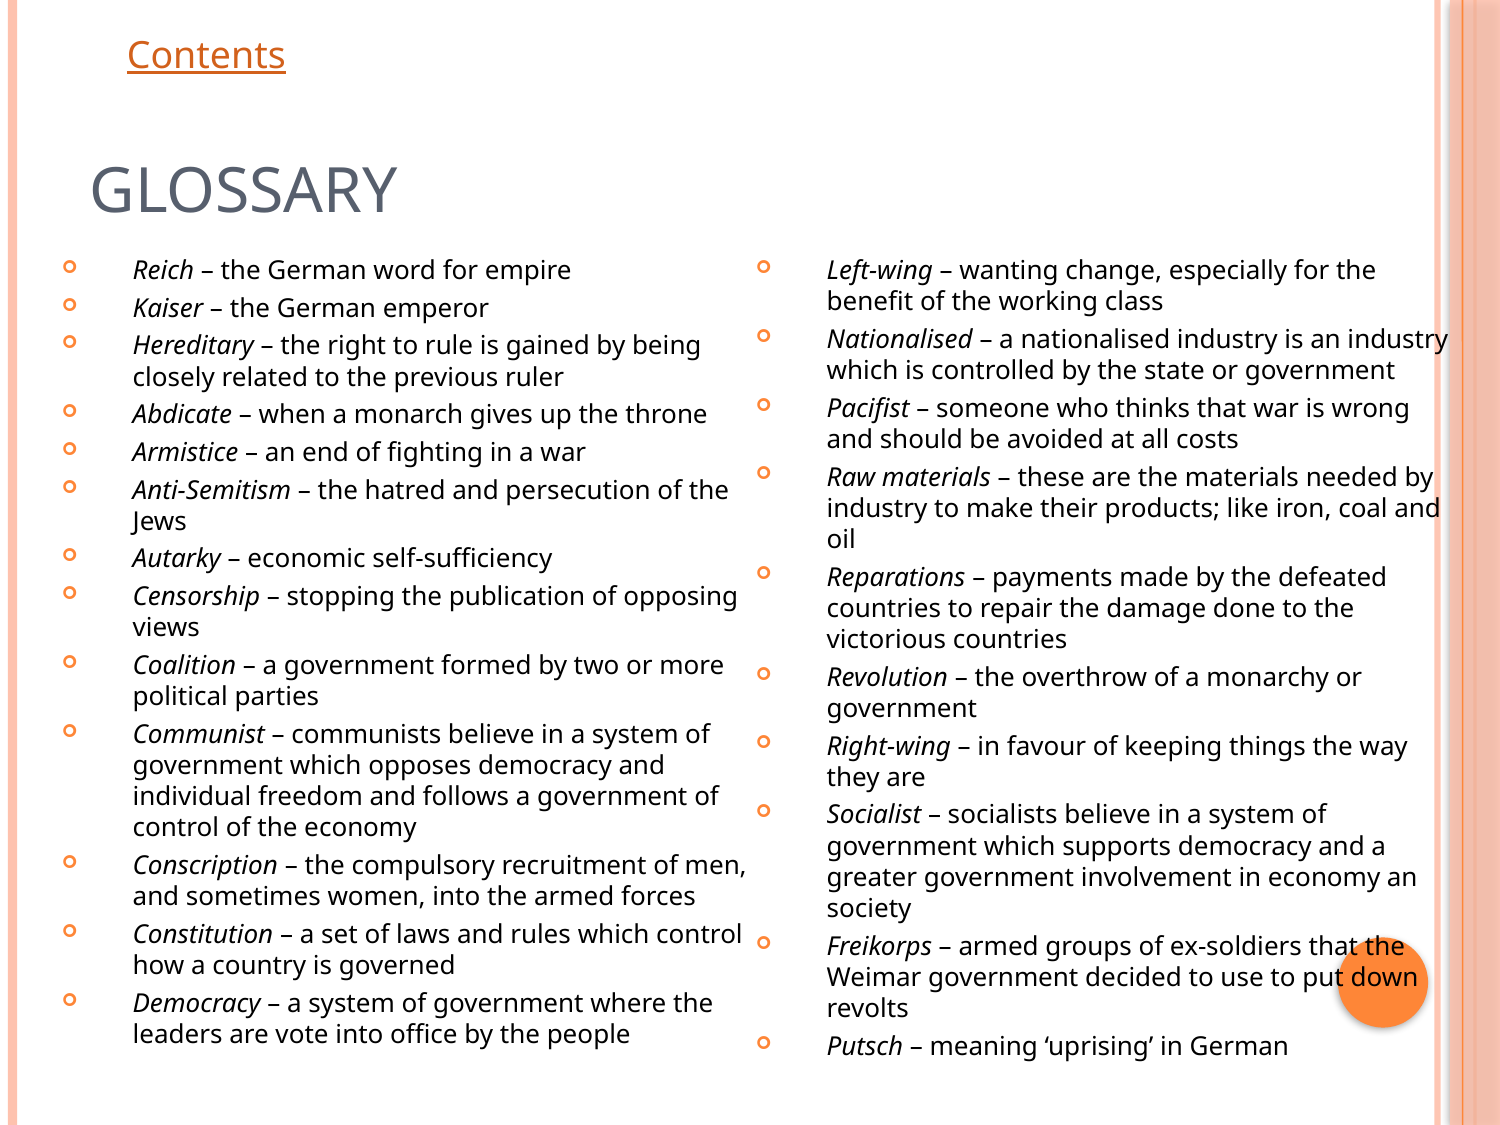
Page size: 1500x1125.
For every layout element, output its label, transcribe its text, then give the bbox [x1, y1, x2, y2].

title Glossary [75, 45, 1300, 233]
list Reich – the German word for empire Kaiser – the German emperor Hereditary – the right to rule is gained by being closely related to the previous ruler Abdicate – when a monarch gives up the throne Armistice – an end of fighting in a war Anti-Semitism – the hatred and persecution of the Jews Autarky – economic self-sufficiency Censorship – stopping the publication of opposing views Coalition – a government formed by two or more political parties Communist – communists believe in a system of government which opposes democracy and individual freedom and follows a government of control of the economy Conscription – the compulsory recruitment of men, and sometimes women, into the armed forces Constitution – a set of laws and rules which control how a country is governed Democracy – a system of government where the leaders are vote into office by the people Left-wing – wanting change, especially for the benefit of the working class Nationalised – a nationalised industry is an industry which is controlled by the state or government Pacifist – someone who thinks that war is wrong and should be avoided at all costs Raw materials – these are the materials needed by industry to make their products; like iron, coal and oil Reparations – payments made by the defeated countries to repair the damage done to the victorious countries Revolution – the overthrow of a monarchy or government Right-wing – in favour of keeping things the way they are Socialist – socialists believe in a system of government which supports democracy and a greater government involvement in economy an society Freikorps – armed groups of ex-soldiers that the Weimar government decided to use to put down revolts Putsch – meaning ‘uprising’ in German [46, 245, 1466, 1091]
